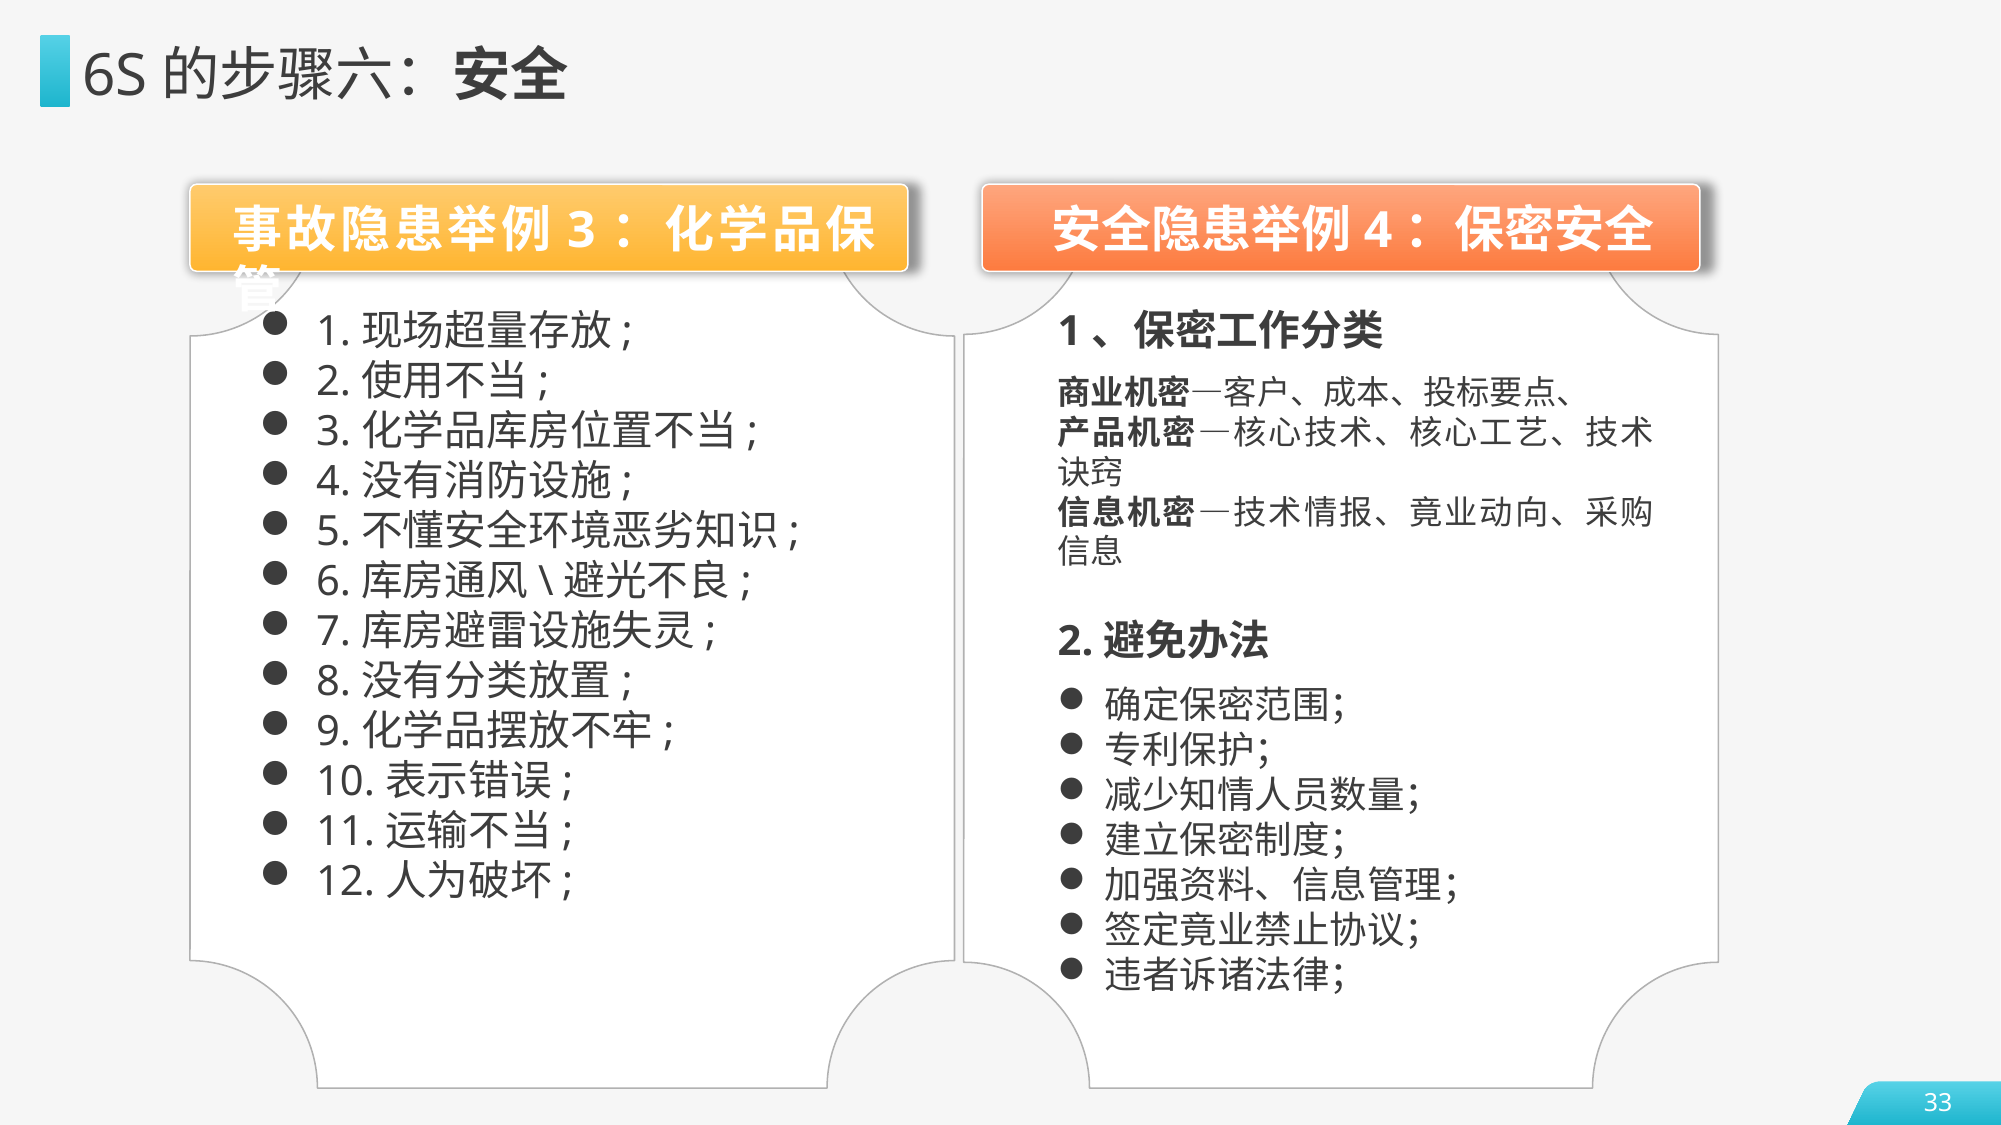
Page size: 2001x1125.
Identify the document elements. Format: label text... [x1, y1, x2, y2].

text_box 1、保密工作分类 [1042, 296, 1529, 361]
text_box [981, 183, 1701, 272]
text_box [963, 282, 1719, 990]
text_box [189, 183, 909, 272]
text_box [189, 303, 955, 1089]
text_box 1.现场超量存放; 2.使用不当; 3.化学品库房位置不当; 4.没有消防设施; 5.不懂安全环境恶劣知识; 6.库房通风\避光不良; 7.库房避雷设施失灵; 8.没有分类放置; 9.化学品摆放不牢; 10.表示错误; 11.运输不当; 12.人为破坏; [244, 296, 869, 962]
text_box [282, 282, 862, 296]
text_box [1057, 1004, 1625, 1089]
text_box 确定保密范围； 专利保护； 减少知情人员数量； 建立保密制度； 加强资料、信息管理； 签定竟业禁止协议； 违者诉诸法律； [1042, 674, 1669, 1004]
text_box [40, 35, 70, 107]
text_box 商业机密—客户、成本、投标要点、 产品机密—核心技术、核心工艺、技术诀窍 信息机密—技术情报、竟业动向、采购信息 [1042, 363, 1669, 578]
text_box 2.避免办法 [1042, 606, 1529, 672]
text_box 6S的步骤六：安全 [82, 36, 1120, 107]
